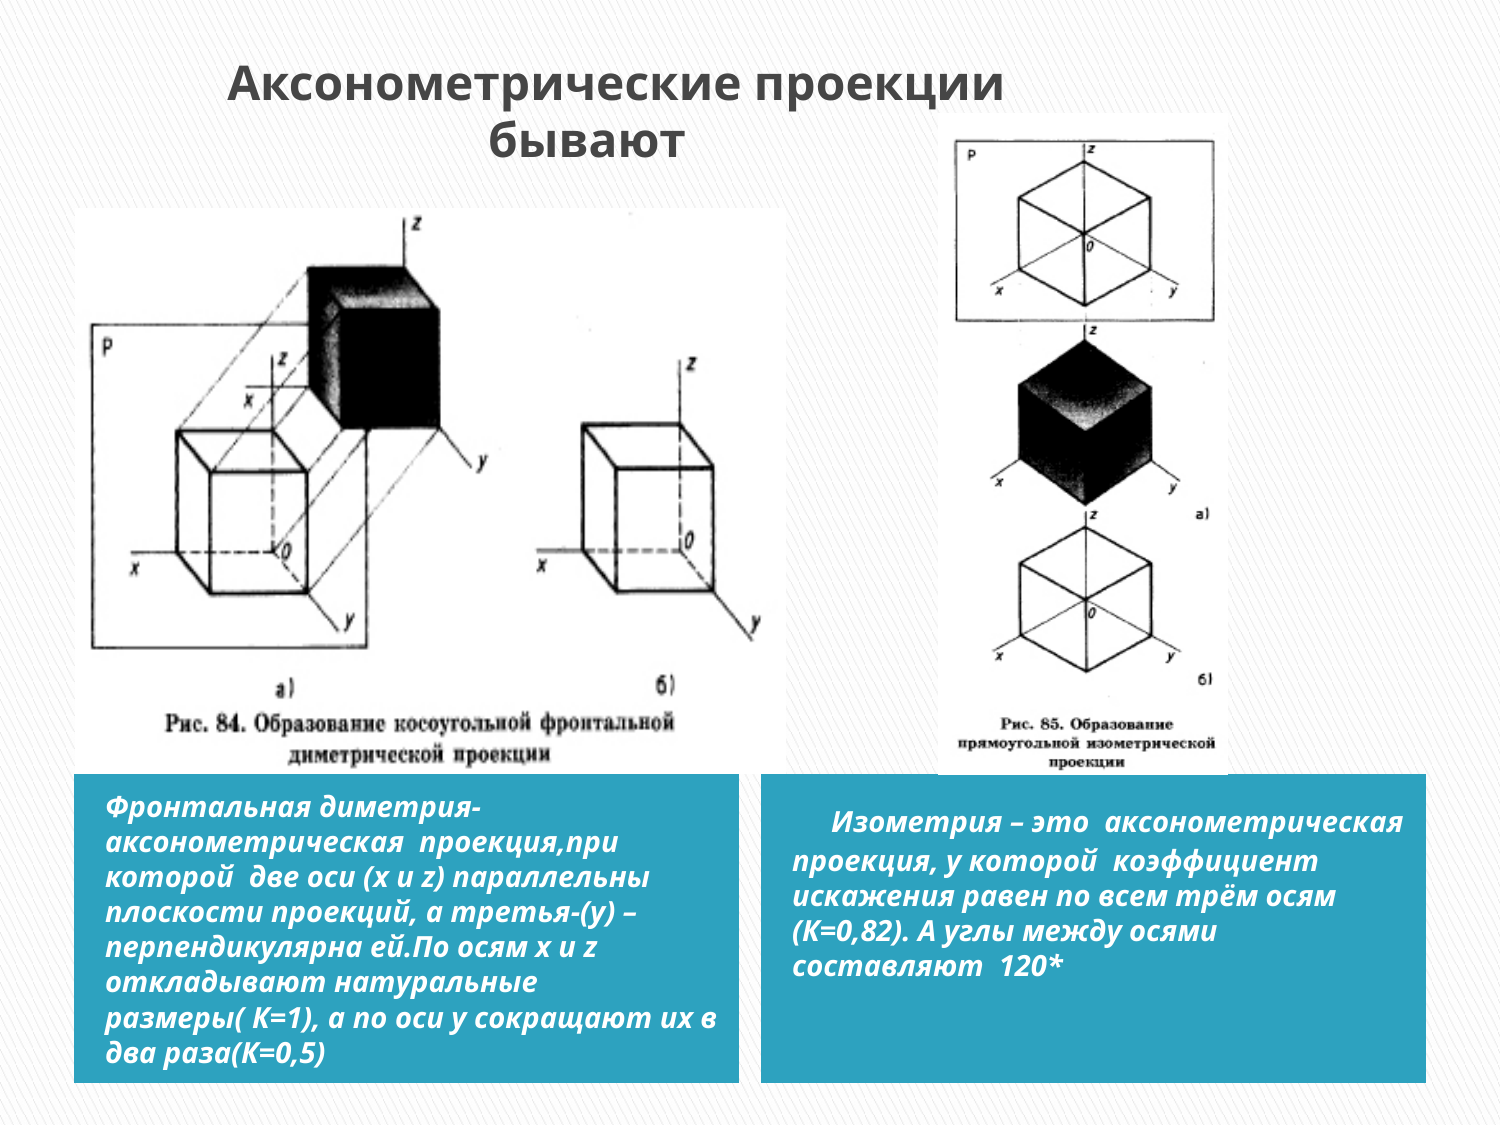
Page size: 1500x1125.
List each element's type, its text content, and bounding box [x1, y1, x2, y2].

list Изометрия – это аксонометрическая проекция, у которой коэффициент искажения равен по всем трём осям (К=0,82). А углы между осями составляют 120* [761, 774, 1426, 1083]
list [74, 207, 786, 774]
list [938, 113, 1228, 776]
title Аксонометрические проекции бывают [75, 44, 1425, 233]
list Фронтальная диметрия-аксонометрическая проекция,при которой две оси (х и z) параллельны плоскости проекций, а третья-(у) – перпендикулярна ей.По осям х и z откладывают натуральные размеры( К=1), а по оси у сокращают их в два раза(К=0,5) [74, 783, 739, 1083]
